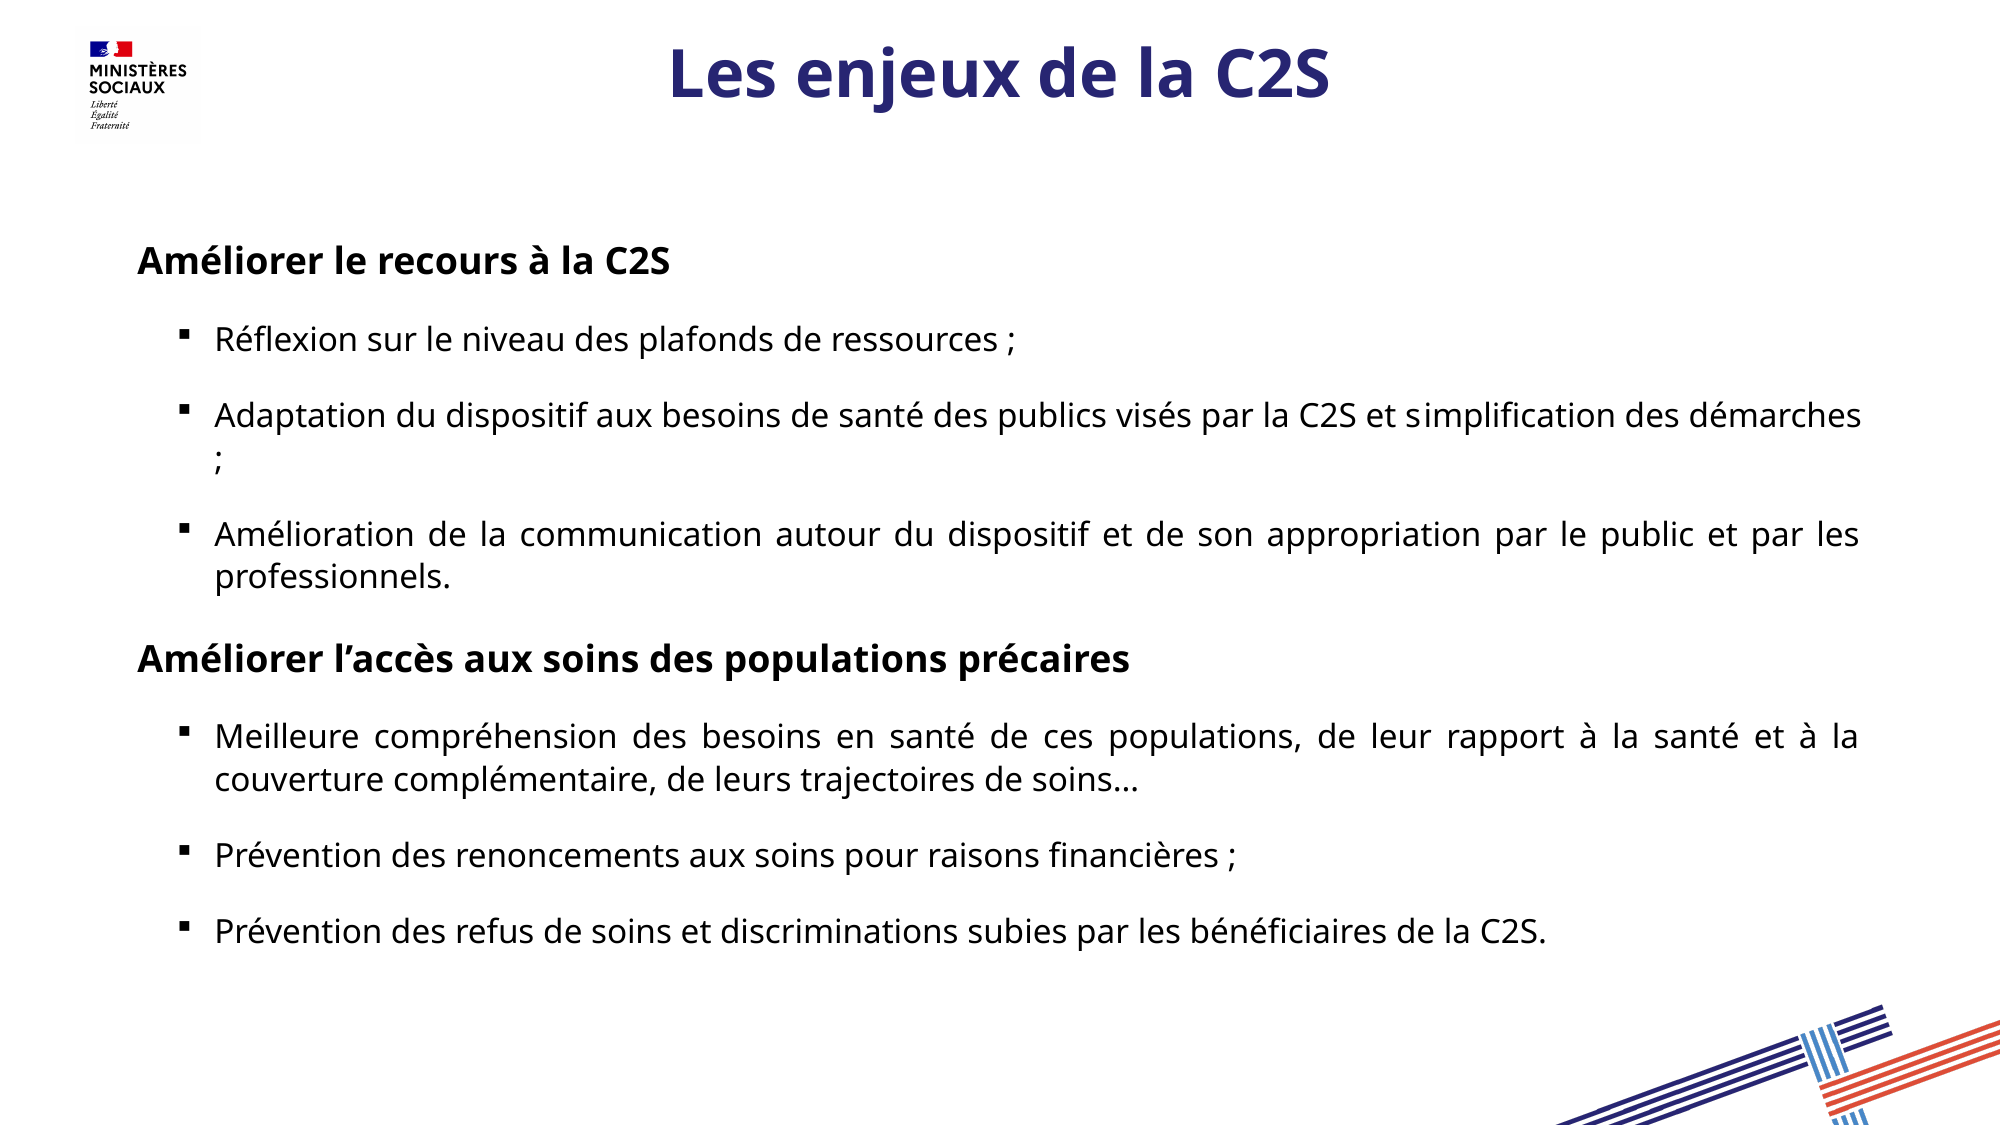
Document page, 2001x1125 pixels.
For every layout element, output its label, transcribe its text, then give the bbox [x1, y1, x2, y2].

title Les enjeux de la C2S [137, 39, 1863, 112]
list Améliorer le recours à la C2S Réflexion sur le niveau des plafonds de ressources ; Adaptation du dispositif aux besoins de santé des publics visés par la C2S et simplification des démarches ; Amélioration de la communication autour du dispositif et de son appropriation par le public et par les professionnels. Améliorer l’accès aux soins des populations précaires Meilleure compréhension des besoins en santé de ces populations, de leur rapport à la santé et à la couverture complémentaire, de leurs trajectoires de soins… Prévention des renoncements aux soins pour raisons financières ; Prévention des refus de soins et discriminations subies par les bénéficiaires de la C2S. [137, 233, 1863, 1096]
picture [1550, 943, 2000, 1125]
picture [75, 26, 201, 144]
